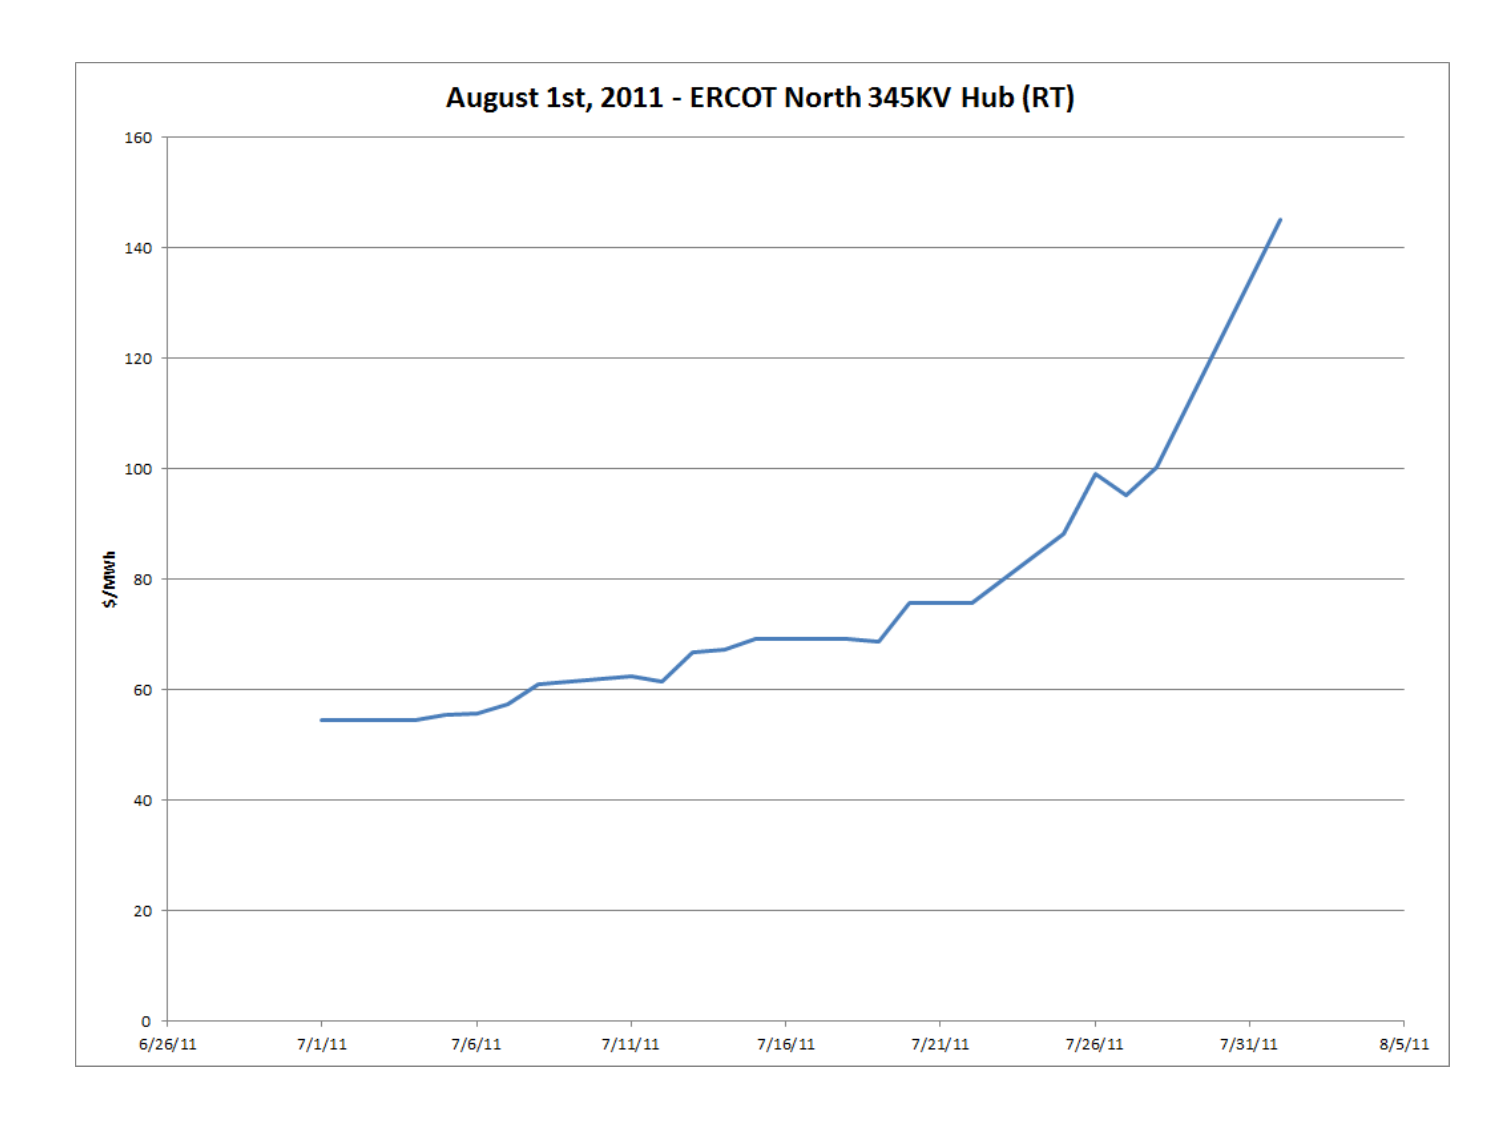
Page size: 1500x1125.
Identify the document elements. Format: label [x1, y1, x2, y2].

picture [74, 62, 1451, 1067]
